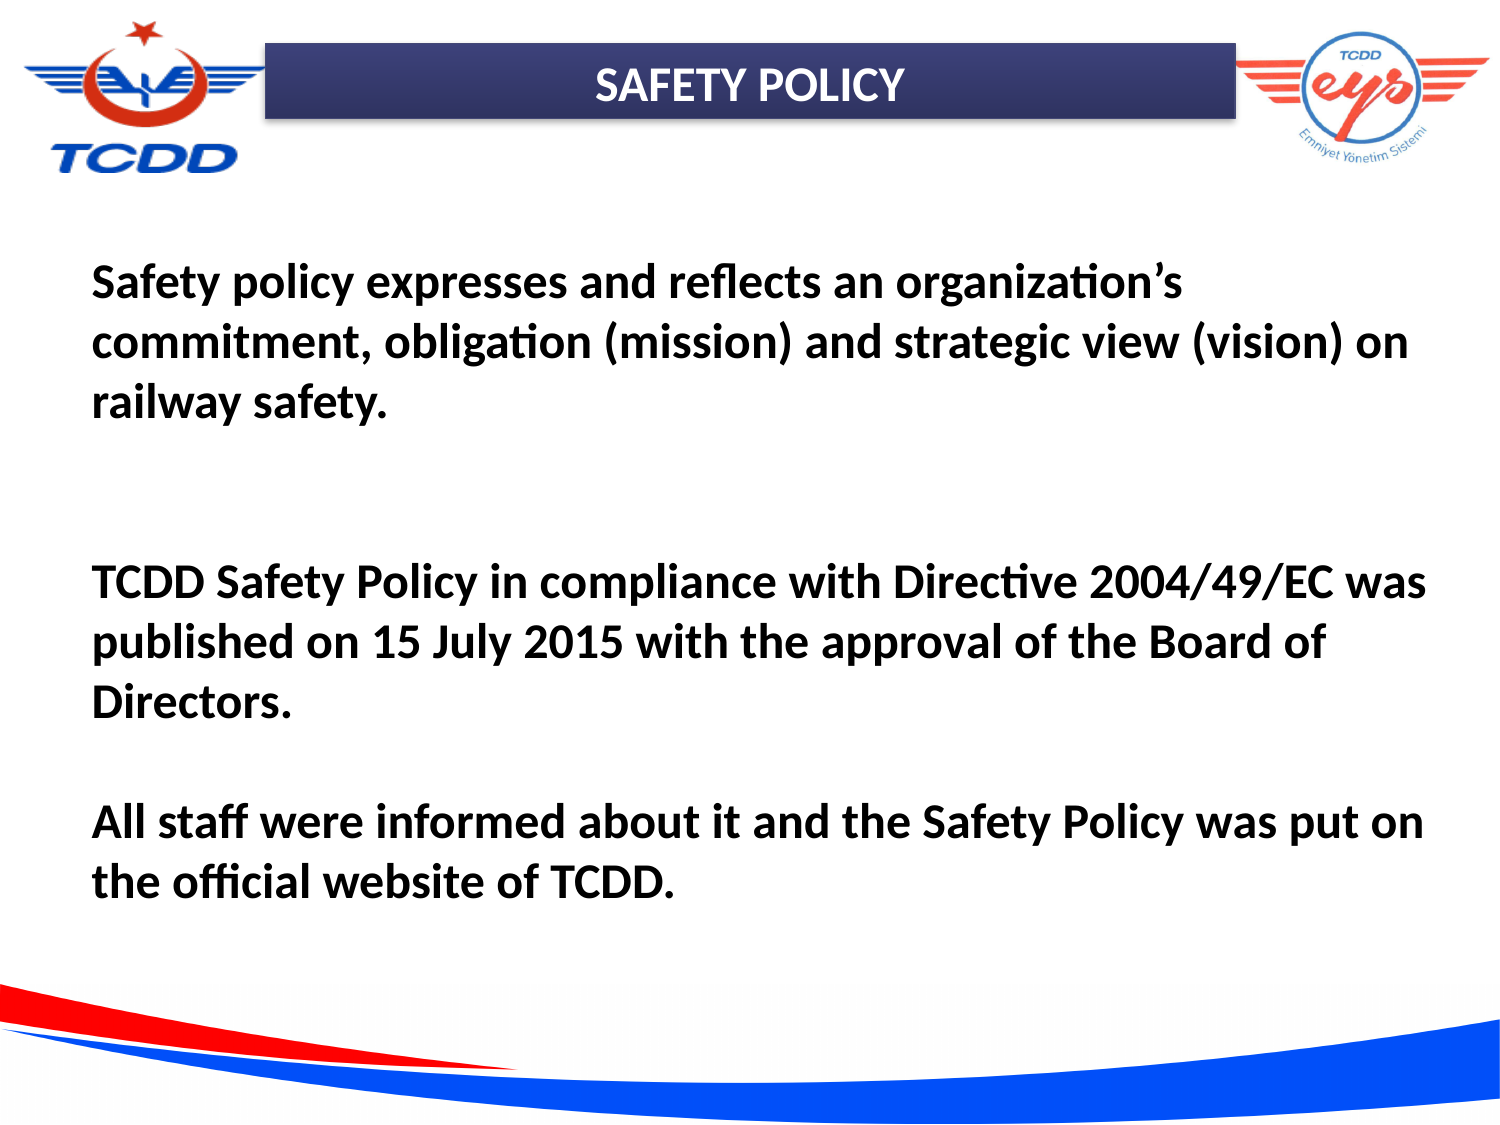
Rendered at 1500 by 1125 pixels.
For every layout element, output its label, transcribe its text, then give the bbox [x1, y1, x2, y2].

picture [1224, 0, 1500, 173]
text_box SAFETY POLICY [269, 43, 1219, 119]
picture [0, 984, 1500, 1124]
title Safety policy expresses and reflects an organization’s commitment, obligation (mission) and strategic view (vision) on railway safety. TCDD Safety Policy in compliance with Directive 2004/49/EC was published on 15 July 2015 with the approval of the Board of Directors. All staff were informed about it and the Safety Policy was put on the official website of TCDD. [76, 172, 1483, 982]
picture [23, 20, 266, 173]
